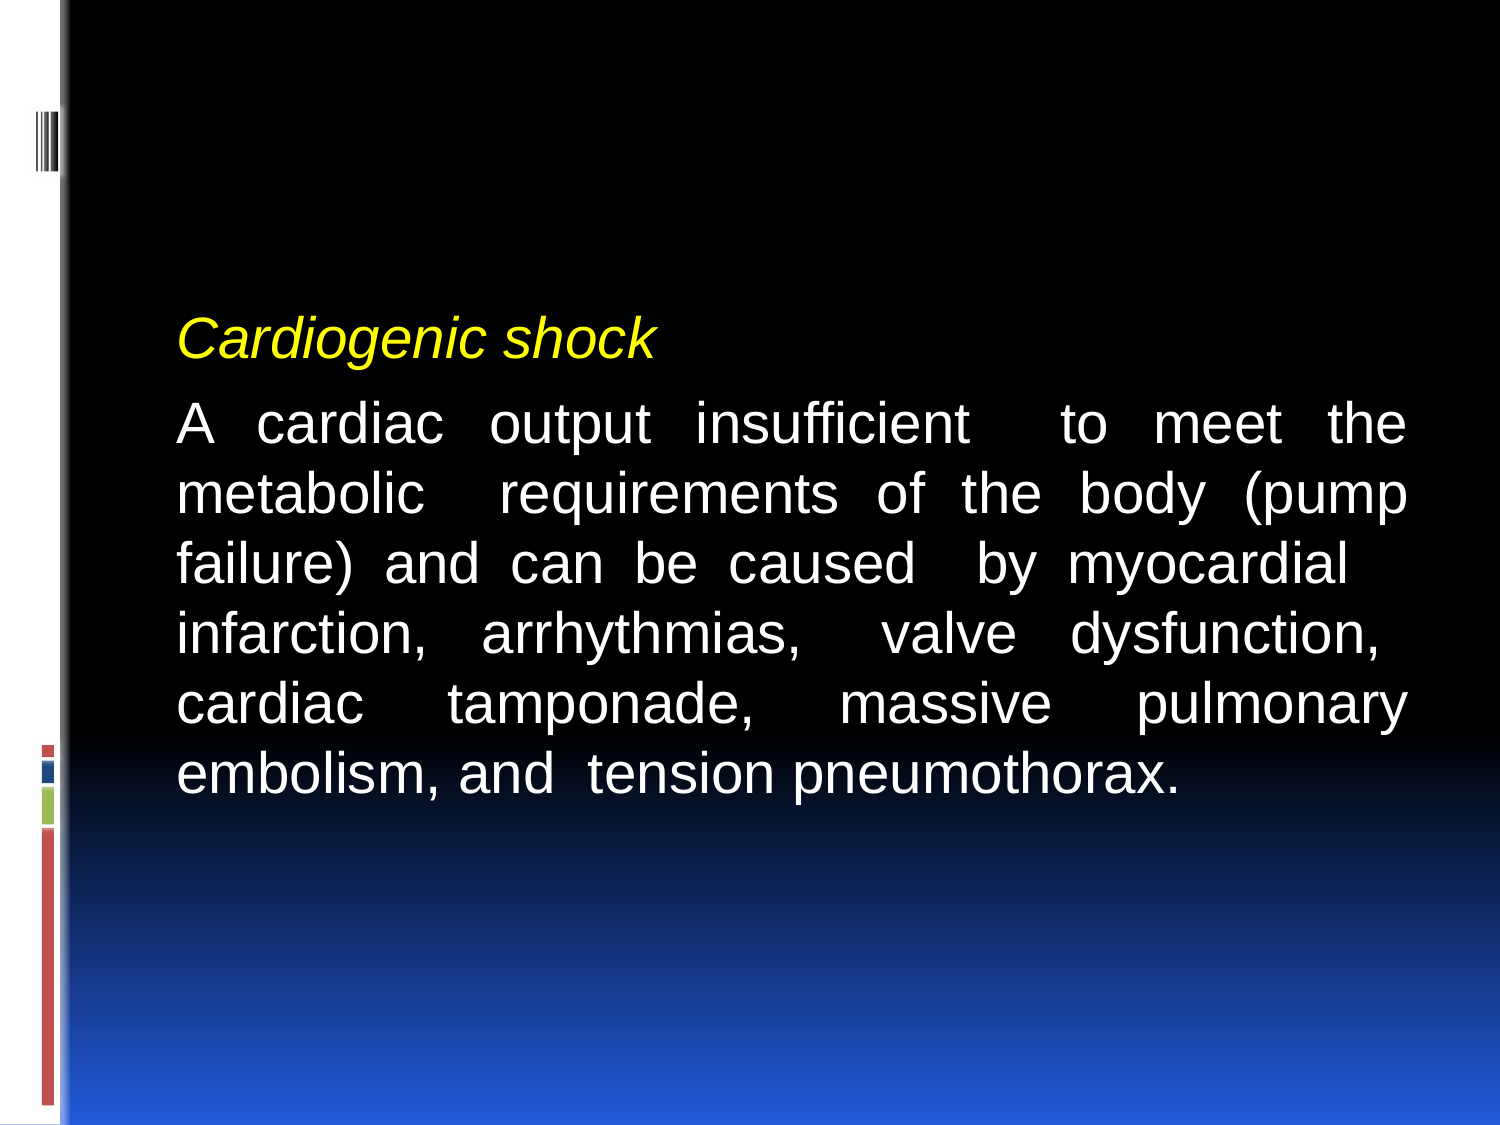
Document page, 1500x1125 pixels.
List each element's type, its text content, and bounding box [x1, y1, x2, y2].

list Cardiogenic shock A cardiac output insufficient to meet the metabolic requirements of the body (pump failure) and can be caused by myocardial infarction, arrhythmias, valve dysfunction, cardiac tamponade, massive pulmonary embolism, and tension pneumothorax. [149, 292, 1426, 1043]
